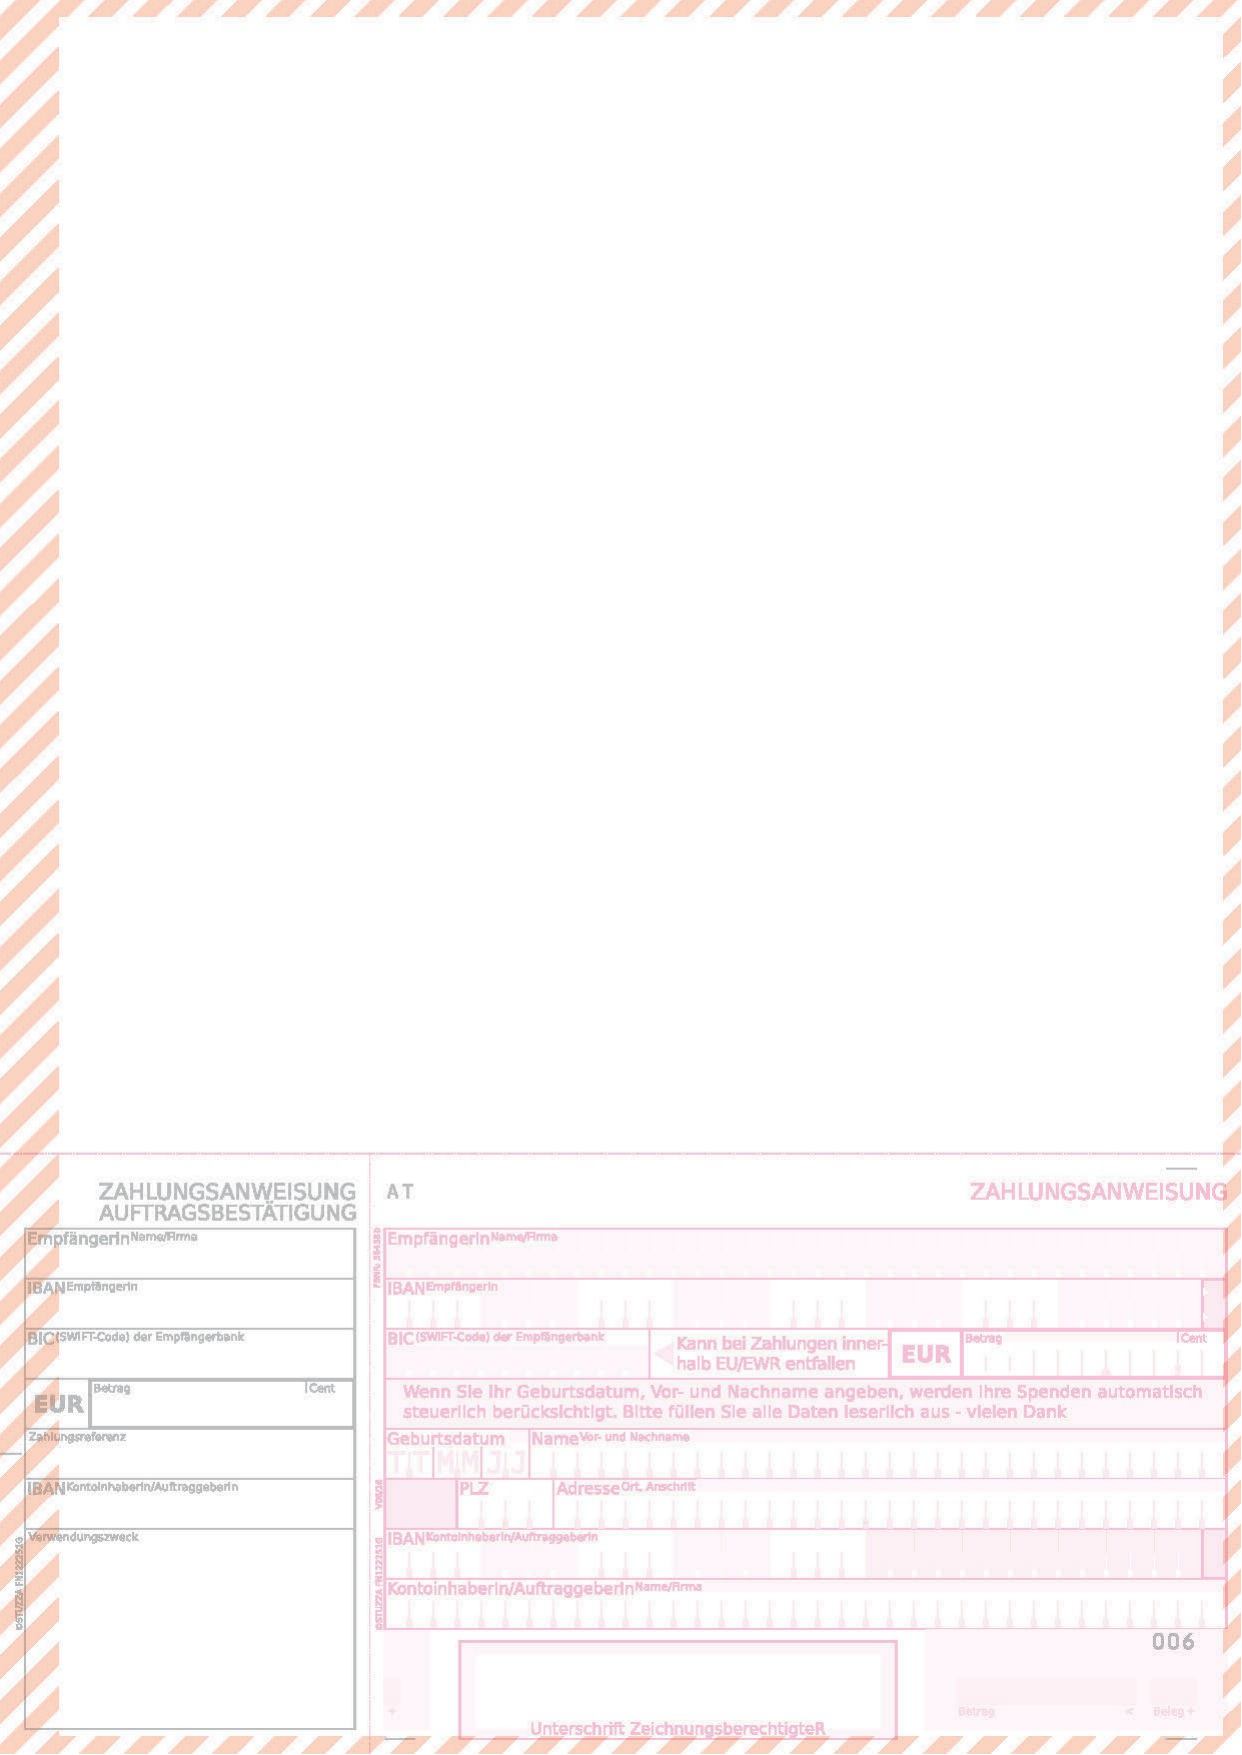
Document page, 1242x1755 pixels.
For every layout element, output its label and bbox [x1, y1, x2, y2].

text_box [0, 0, 1241, 1754]
